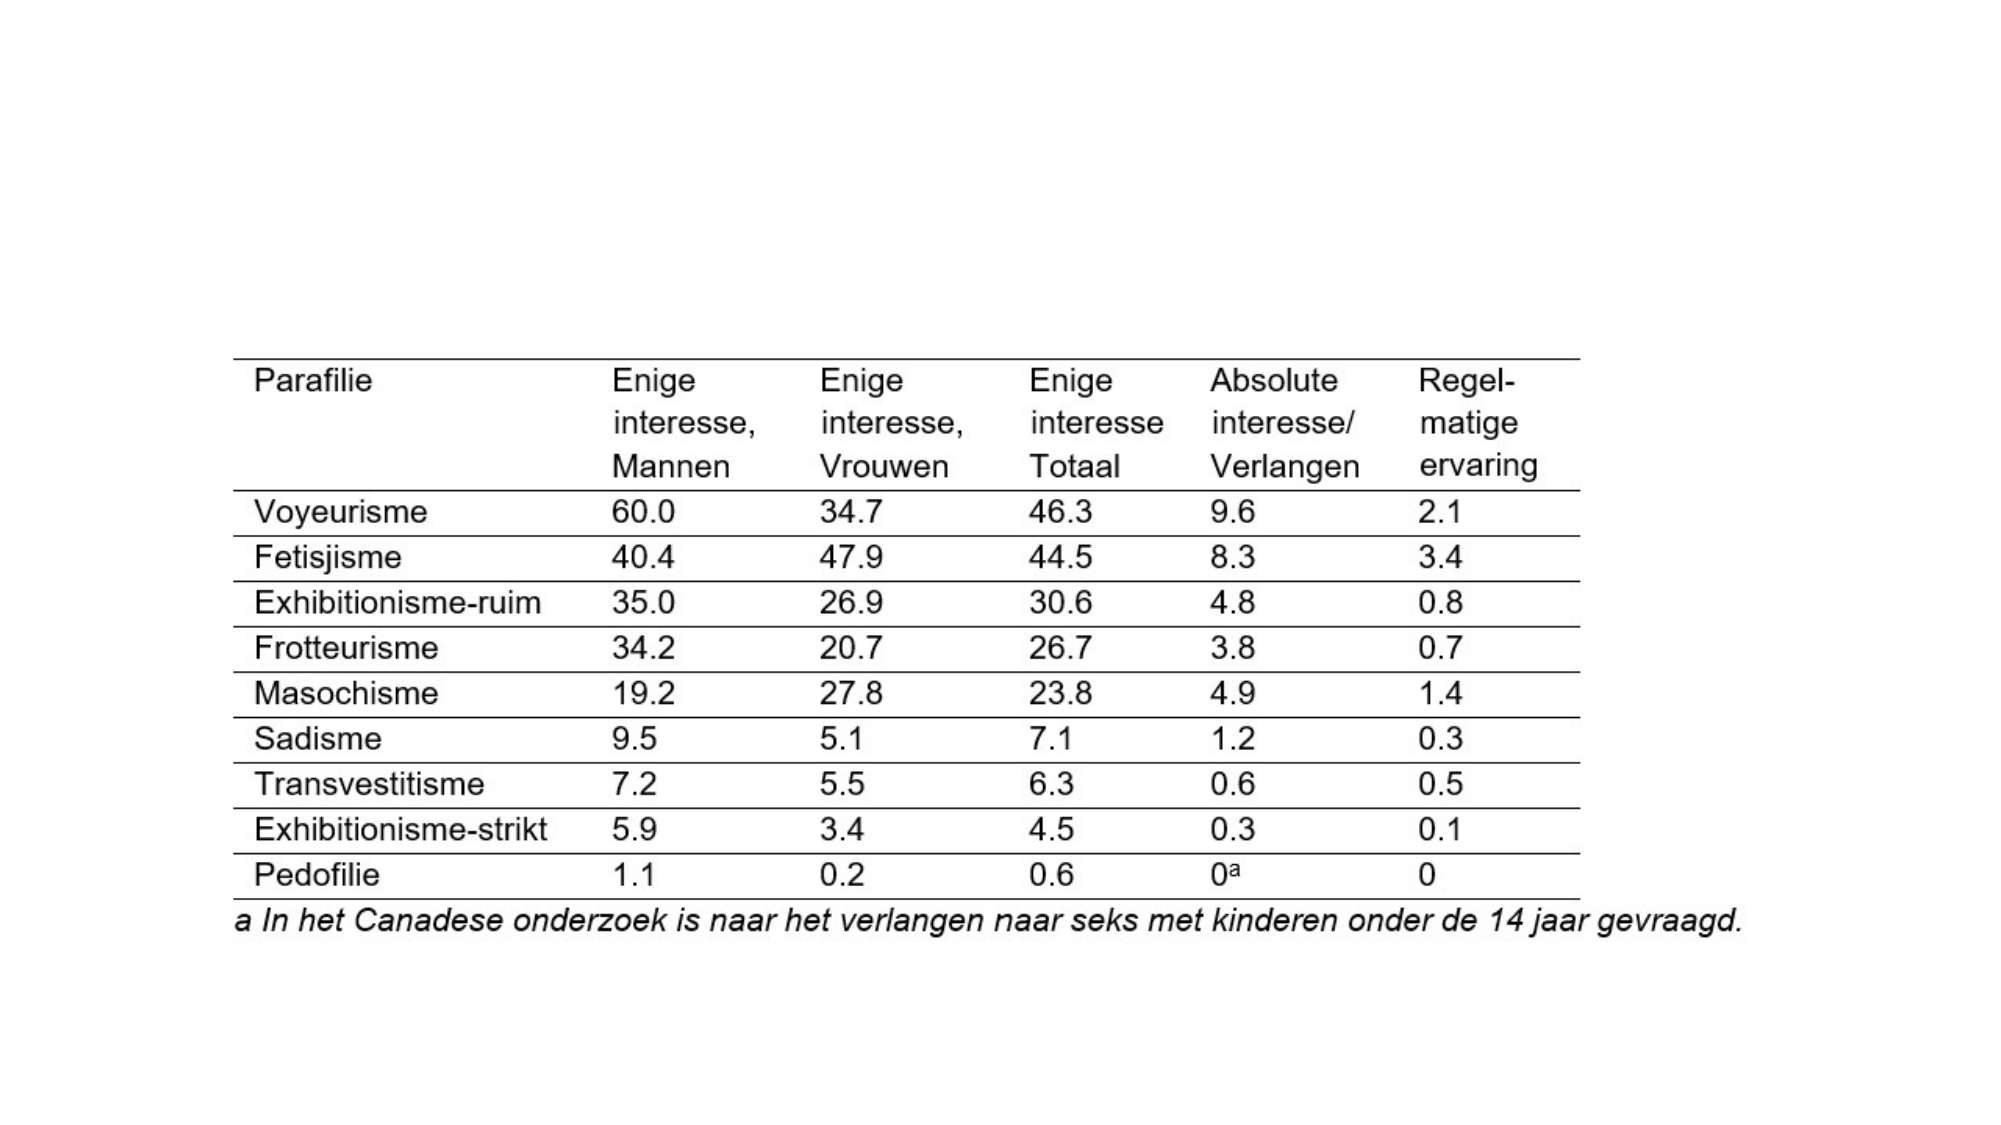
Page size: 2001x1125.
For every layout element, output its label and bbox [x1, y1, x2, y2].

list [221, 354, 1779, 958]
